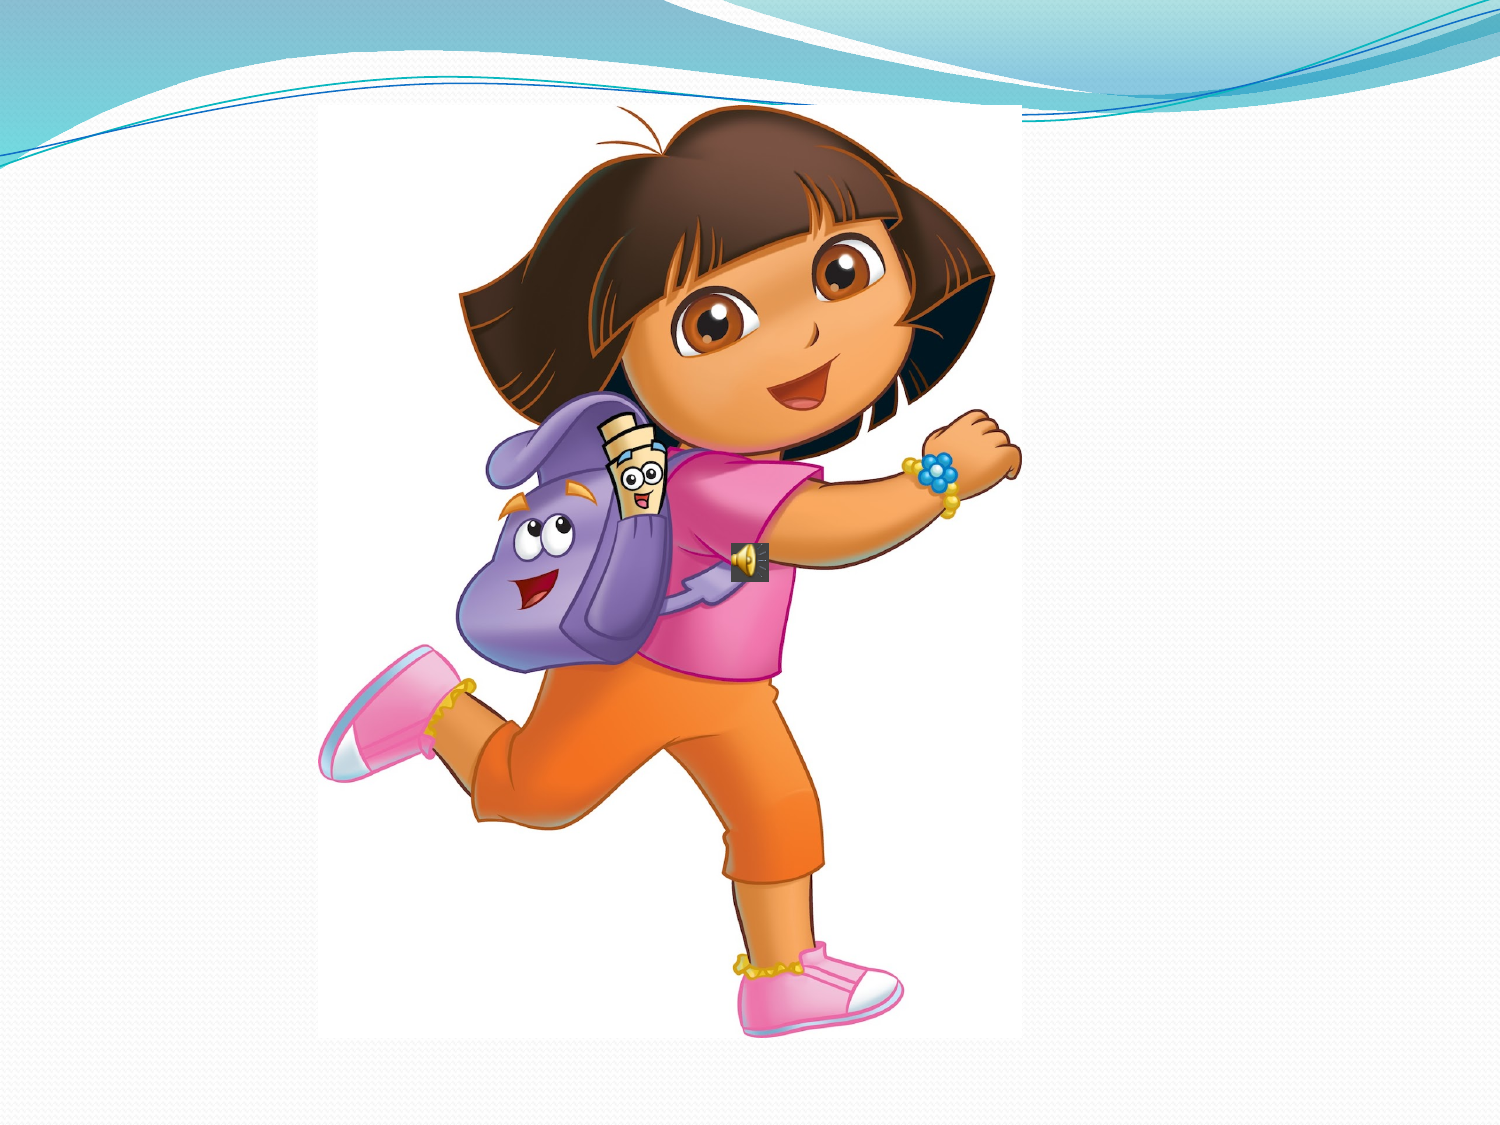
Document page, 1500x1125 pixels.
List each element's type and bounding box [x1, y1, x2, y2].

list [318, 105, 1022, 1038]
picture [729, 542, 771, 583]
